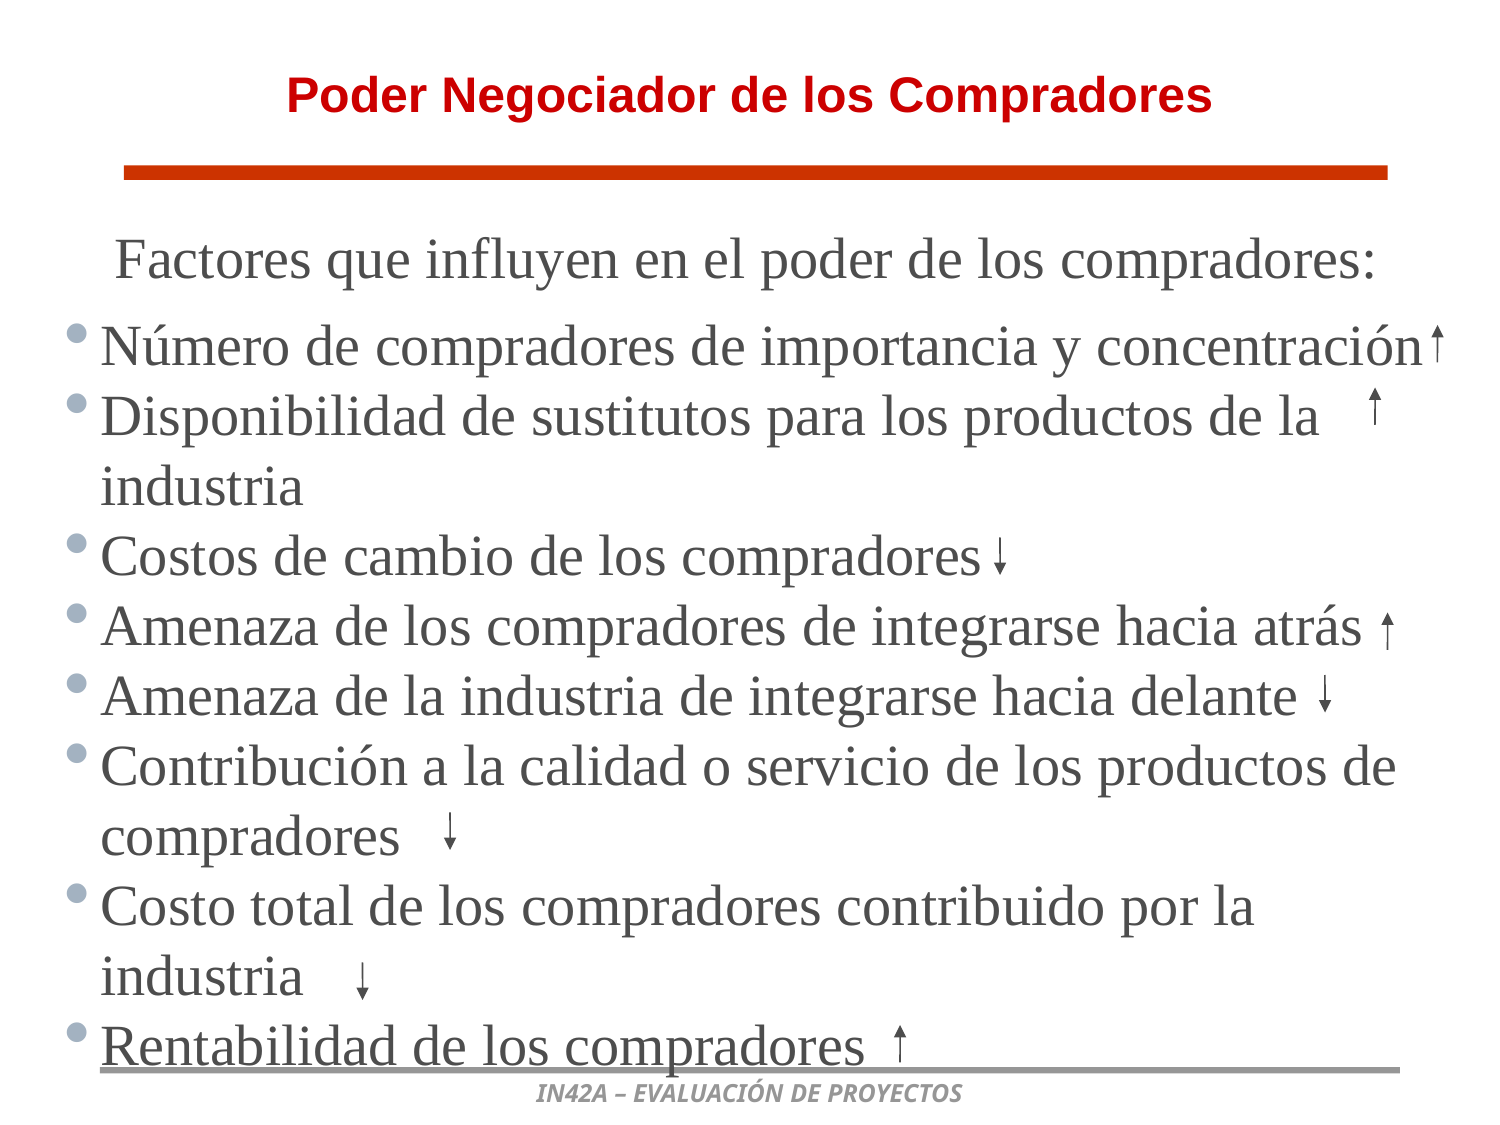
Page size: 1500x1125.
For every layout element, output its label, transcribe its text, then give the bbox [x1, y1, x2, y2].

text_box Número de compradores de importancia y concentración Disponibilidad de sustitutos para los productos de la industria Costos de cambio de los compradores Amenaza de los compradores de integrarse hacia atrás Amenaza de la industria de integrarse hacia delante Contribución a la calidad o servicio de los productos de compradores Costo total de los compradores contribuido por la industria Rentabilidad de los compradores [50, 299, 1451, 1085]
footer IN42A – EVALUACIÓN DE PROYECTOS [100, 1085, 1400, 1103]
text_box Factores que influyen en el poder de los compradores: [99, 212, 1413, 298]
text_box [1368, 387, 1382, 425]
text_box [993, 537, 1007, 575]
text_box [1381, 612, 1394, 650]
text_box [1431, 324, 1444, 363]
text_box [1318, 674, 1332, 713]
text_box [443, 812, 457, 850]
text_box [356, 962, 369, 1000]
text_box Poder Negociador de los Compradores [271, 54, 1229, 130]
text_box [893, 1024, 907, 1063]
